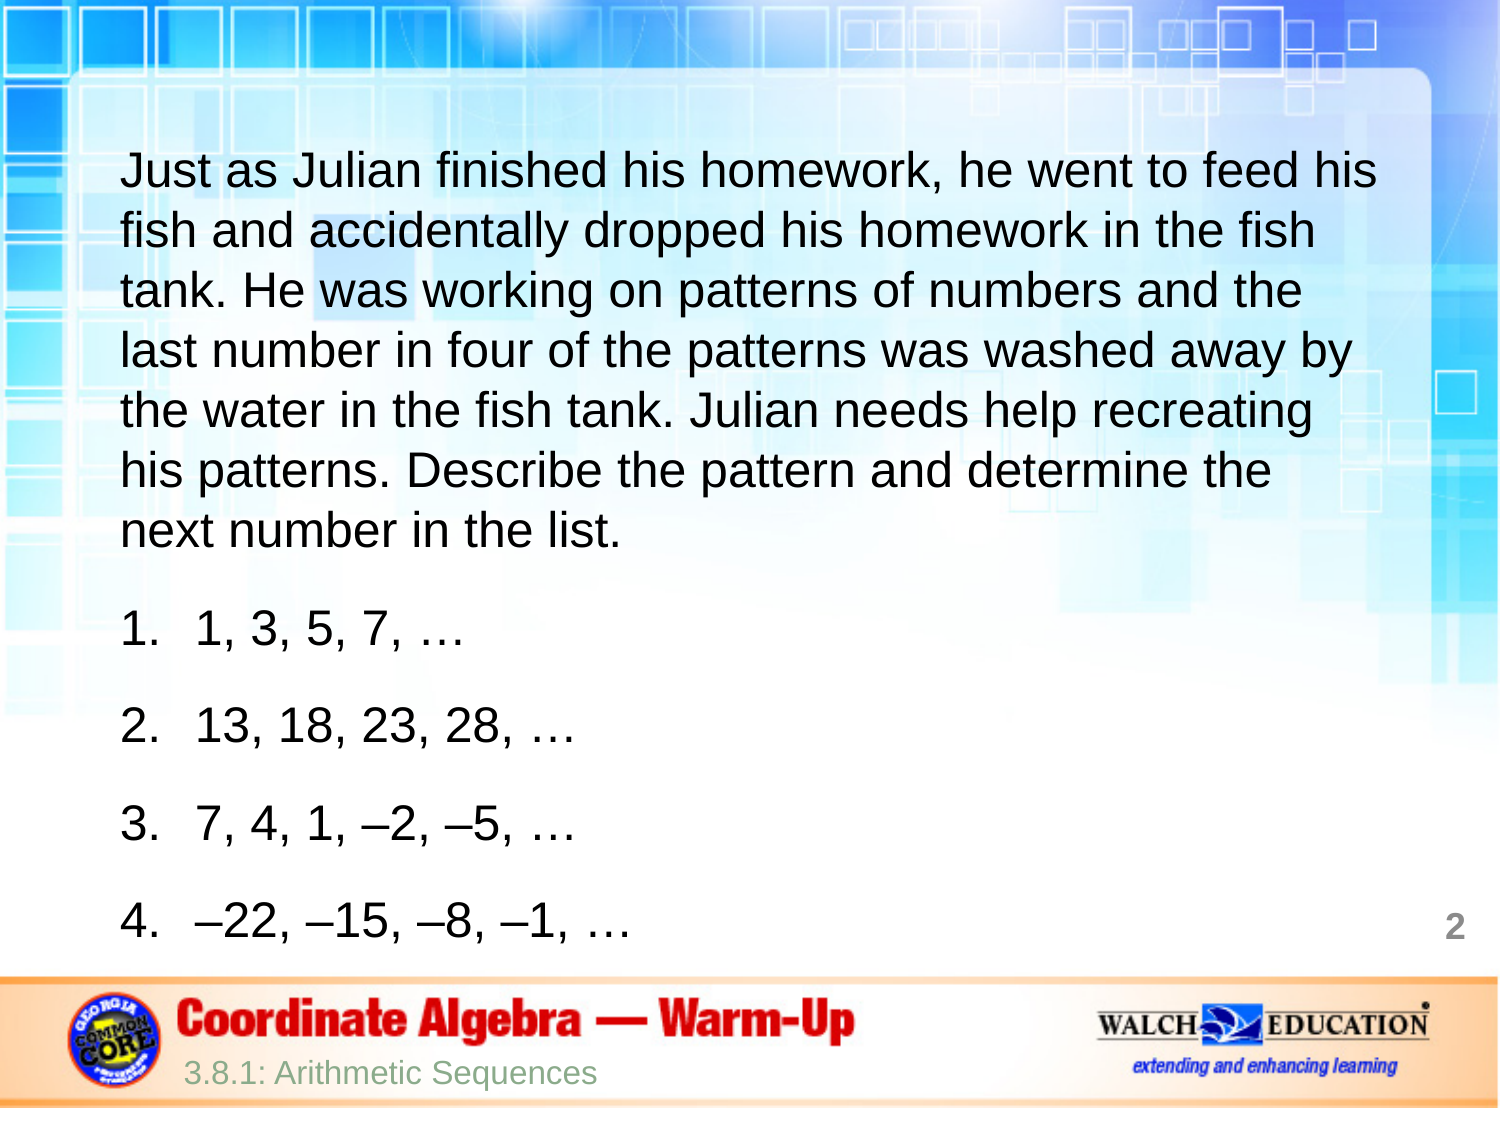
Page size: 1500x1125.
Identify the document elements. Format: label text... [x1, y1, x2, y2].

slide_number 2 [1361, 901, 1481, 949]
picture [0, 0, 1500, 1108]
footer 3.8.1: Arithmetic Sequences [168, 1048, 1067, 1094]
text_box Just as Julian finished his homework, he went to feed his fish and accidentally dropped his homework in the fish tank. He was working on patterns of numbers and the last number in four of the patterns was washed away by the water in the fish tank. Julian needs help recreating his patterns. Describe the pattern and determine the next number in the list. 1, 3, 5, 7, … 13, 18, 23, 28, … 7, 4, 1, –2, –5, … –22, –15, –8, –1, … [105, 130, 1394, 949]
